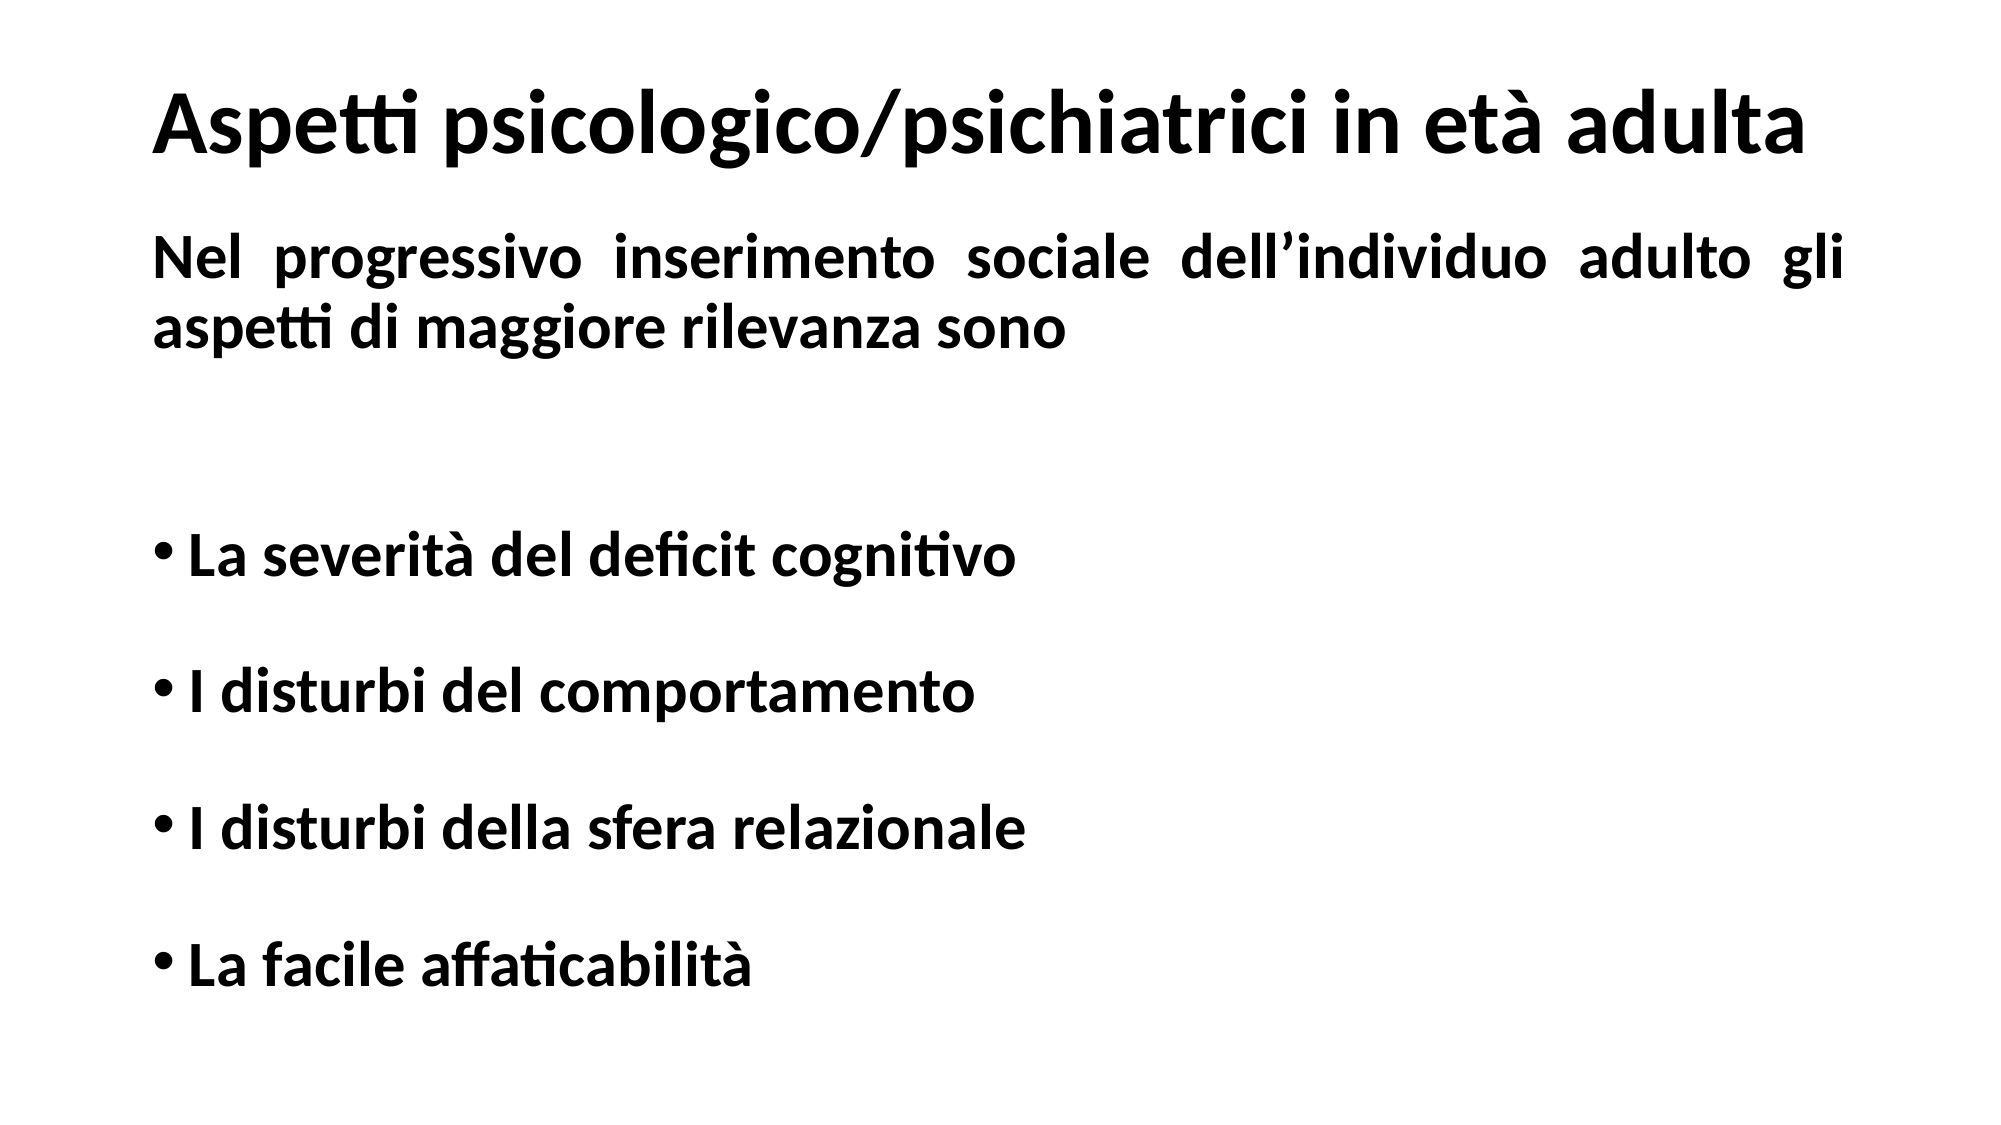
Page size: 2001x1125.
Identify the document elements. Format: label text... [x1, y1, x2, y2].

list Nel progressivo inserimento sociale dell’individuo adulto gli aspetti di maggiore rilevanza sono La severità del deficit cognitivo I disturbi del comportamento I disturbi della sfera relazionale La facile affaticabilità [137, 215, 1863, 1014]
title Aspetti psicologico/psichiatrici in età adulta [137, 59, 1863, 189]
